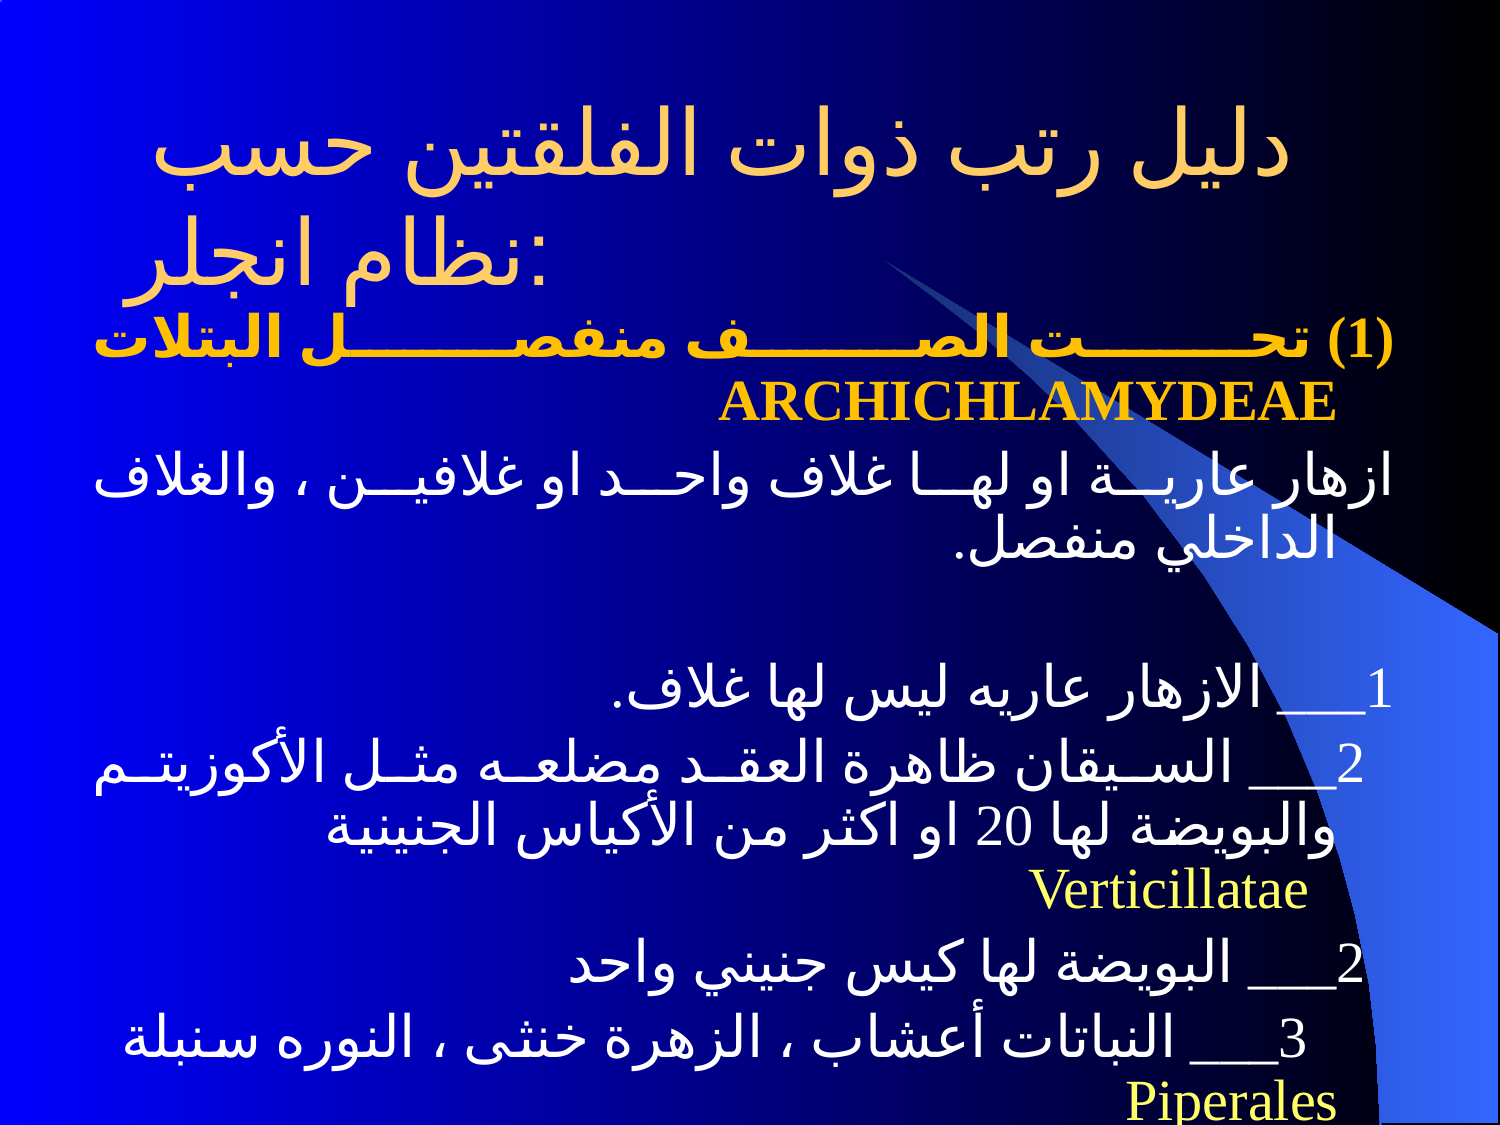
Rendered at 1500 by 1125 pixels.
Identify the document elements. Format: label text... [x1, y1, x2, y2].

list (1) تحت الصف منفصل البتلات ARCHICHLAMYDEAE ازهار عارية او لها غلاف واحد او غلافين ، والغلاف الداخلي منفصل. 1___ الازهار عاريه ليس لها غلاف. 2___ السيقان ظاهرة العقد مضلعه مثل الأكوزيتم والبويضة لها 20 او اكثر من الأكياس الجنينية Verticillatae 2___ البويضة لها كيس جنيني واحد 3___ النباتات أعشاب ، الزهرة خنثى ، النوره سنبلة Piperales 3___ النباتات أشجار ، الزهرة وحيدة جنس والنورة عادة هراية [62, 299, 1426, 1051]
title دليل رتب ذوات الفلقتين حسب نظام انجلر: [111, 99, 1438, 288]
